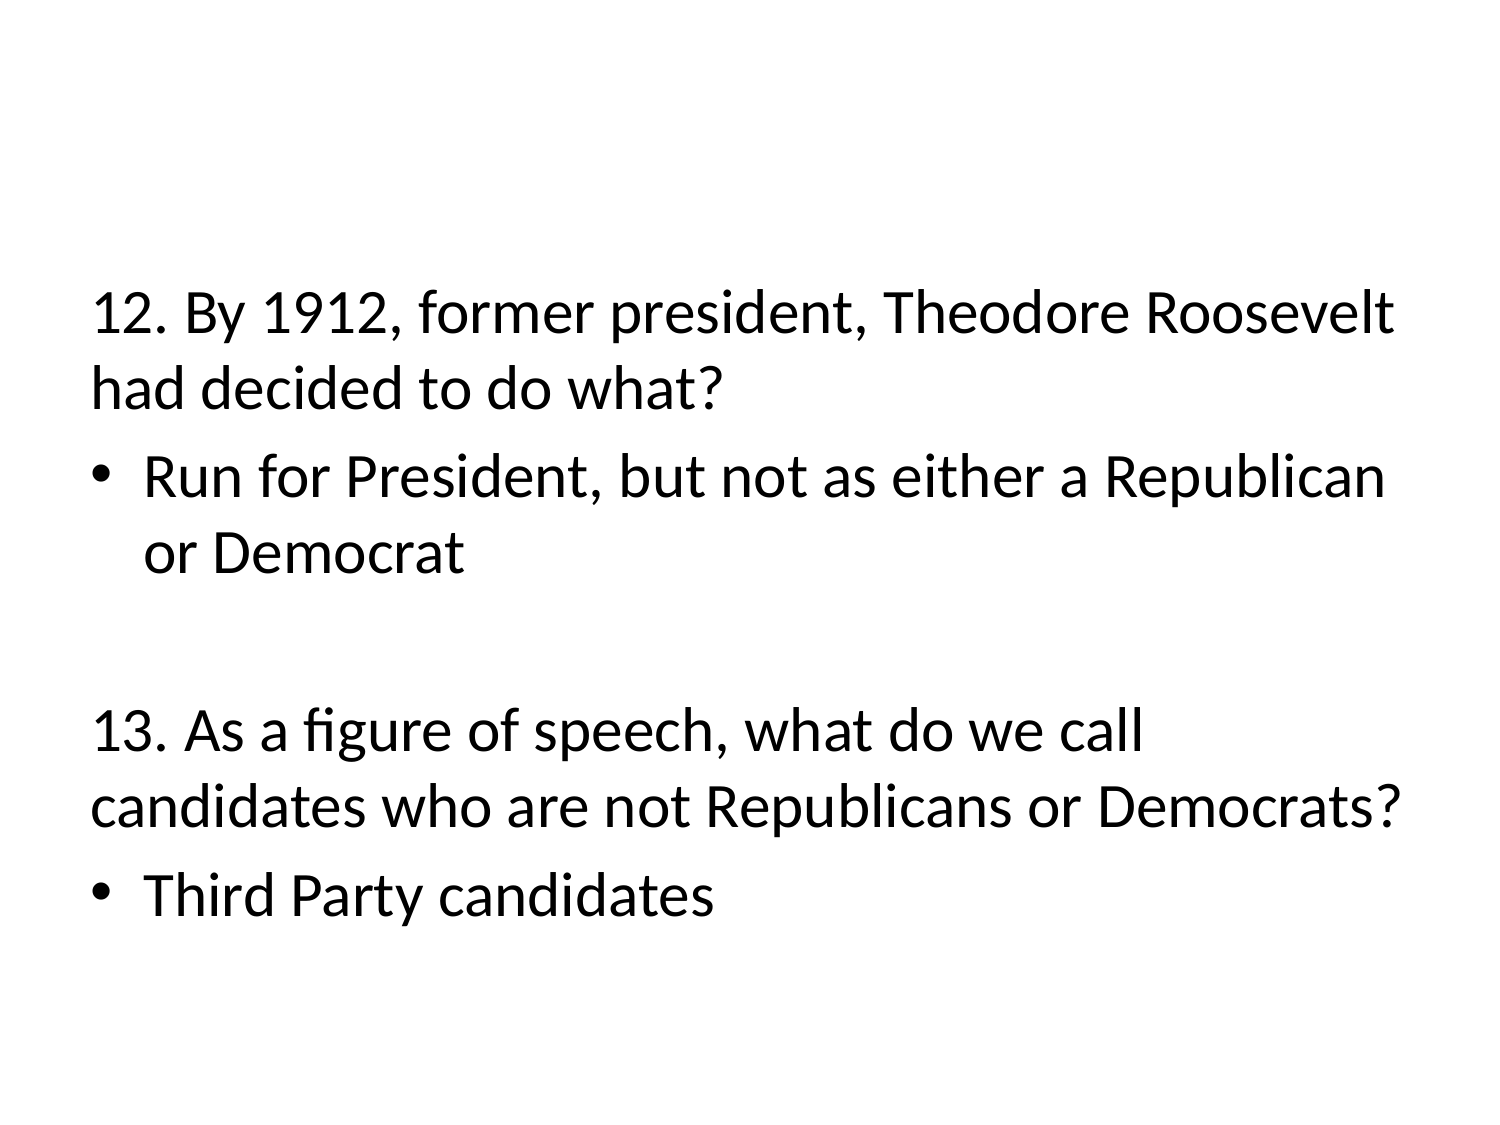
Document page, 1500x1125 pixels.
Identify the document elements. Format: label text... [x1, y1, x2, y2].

list 12. By 1912, former president, Theodore Roosevelt had decided to do what? Run for President, but not as either a Republican or Democrat 13. As a figure of speech, what do we call candidates who are not Republicans or Democrats? Third Party candidates [75, 262, 1425, 1005]
